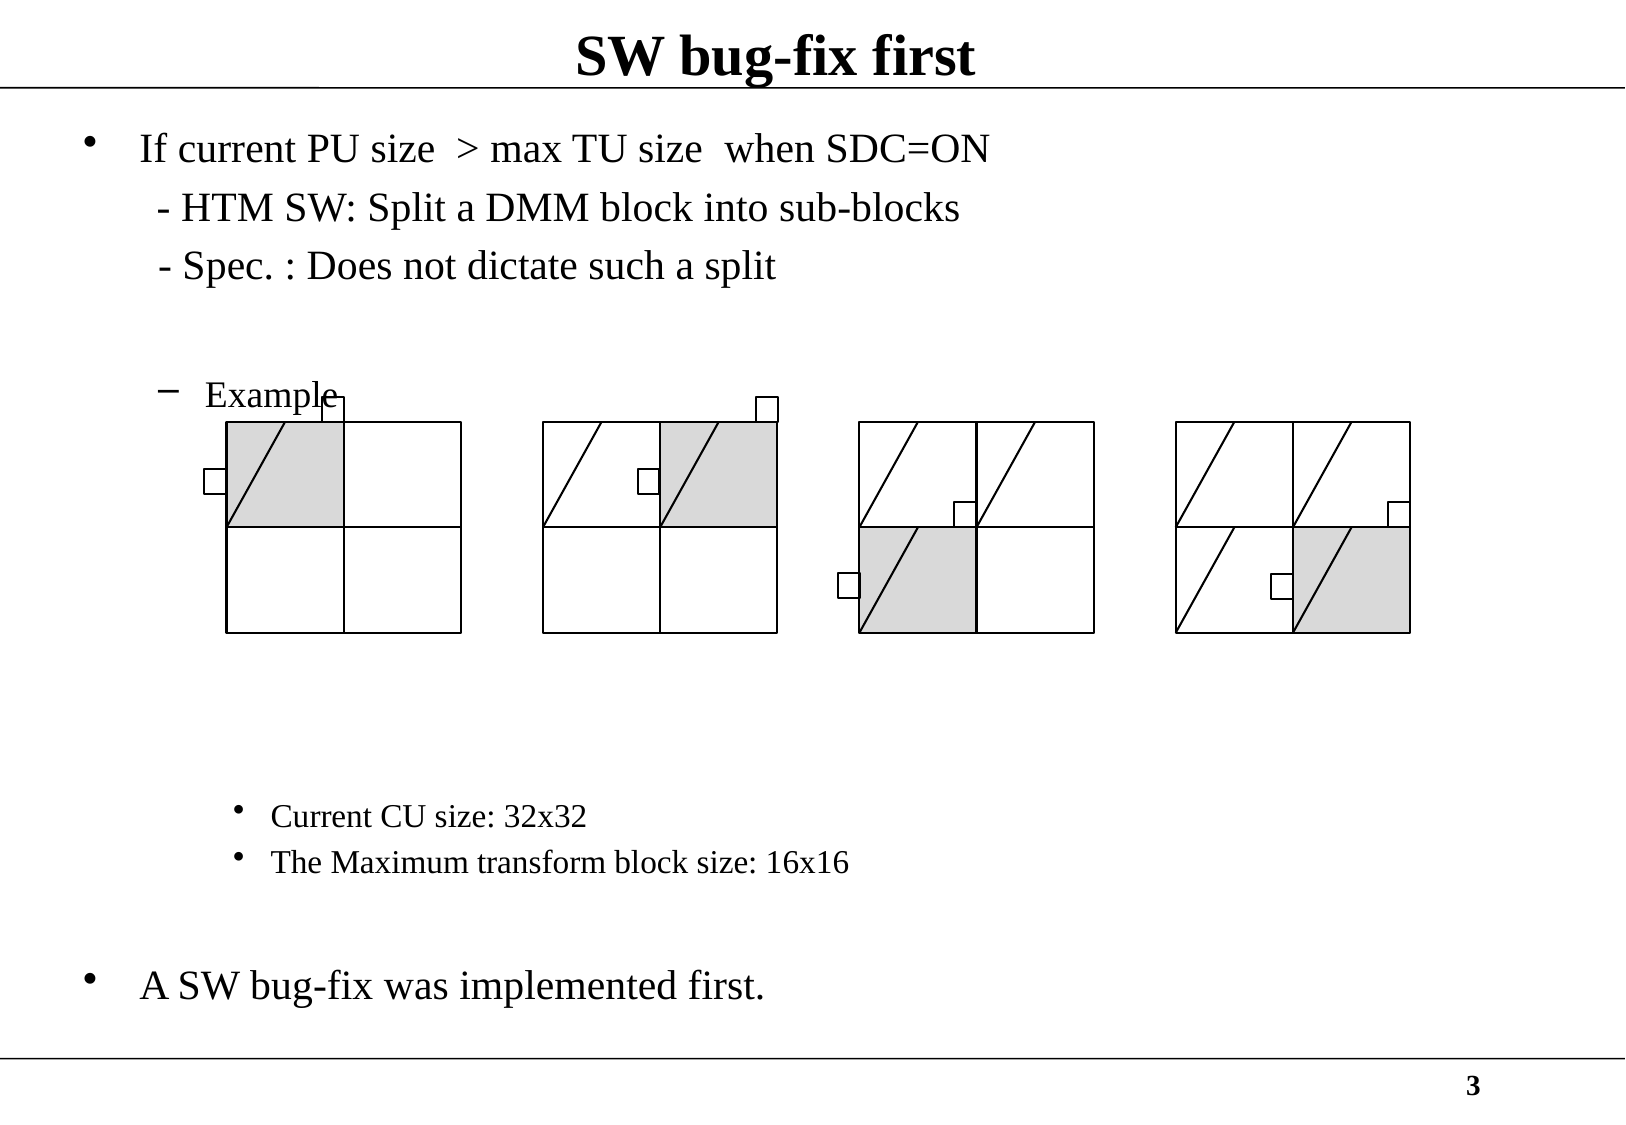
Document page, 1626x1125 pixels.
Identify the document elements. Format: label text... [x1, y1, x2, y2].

text_box [1386, 500, 1412, 529]
text_box [283, 420, 342, 525]
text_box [226, 421, 286, 528]
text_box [542, 421, 602, 528]
text_box [974, 525, 1096, 635]
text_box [976, 421, 1036, 528]
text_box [1175, 421, 1235, 528]
text_box [1232, 420, 1291, 525]
text_box [952, 500, 971, 529]
text_box [599, 420, 658, 525]
text_box [754, 395, 780, 424]
text_box [1269, 572, 1287, 601]
text_box [541, 525, 658, 635]
text_box [1355, 525, 1412, 635]
text_box [342, 525, 463, 635]
text_box [916, 420, 974, 525]
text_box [859, 421, 919, 528]
text_box [658, 525, 779, 635]
text_box [342, 420, 463, 525]
text_box [320, 395, 346, 424]
text_box [1033, 420, 1096, 525]
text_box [1292, 421, 1352, 528]
text_box [1238, 525, 1288, 635]
title SW bug-fix first [68, 9, 1484, 94]
text_box [202, 467, 221, 496]
slide_number 3 [1403, 1058, 1544, 1106]
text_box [659, 421, 719, 528]
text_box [1175, 534, 1235, 633]
list If current PU size > max TU size when SDC=ON - HTM SW: Split a DMM block into sub-blocks - Spec. : Does not dictate such a split Example Current CU size: 32x32 The Maximum transform block size: 16x16 A SW bug-fix was implemented first. [68, 113, 1544, 1005]
text_box [836, 571, 853, 600]
text_box [922, 525, 974, 635]
text_box [636, 467, 654, 496]
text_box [859, 534, 919, 633]
text_box [224, 525, 342, 635]
text_box [717, 420, 779, 525]
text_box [1292, 534, 1352, 633]
text_box [1349, 420, 1412, 525]
